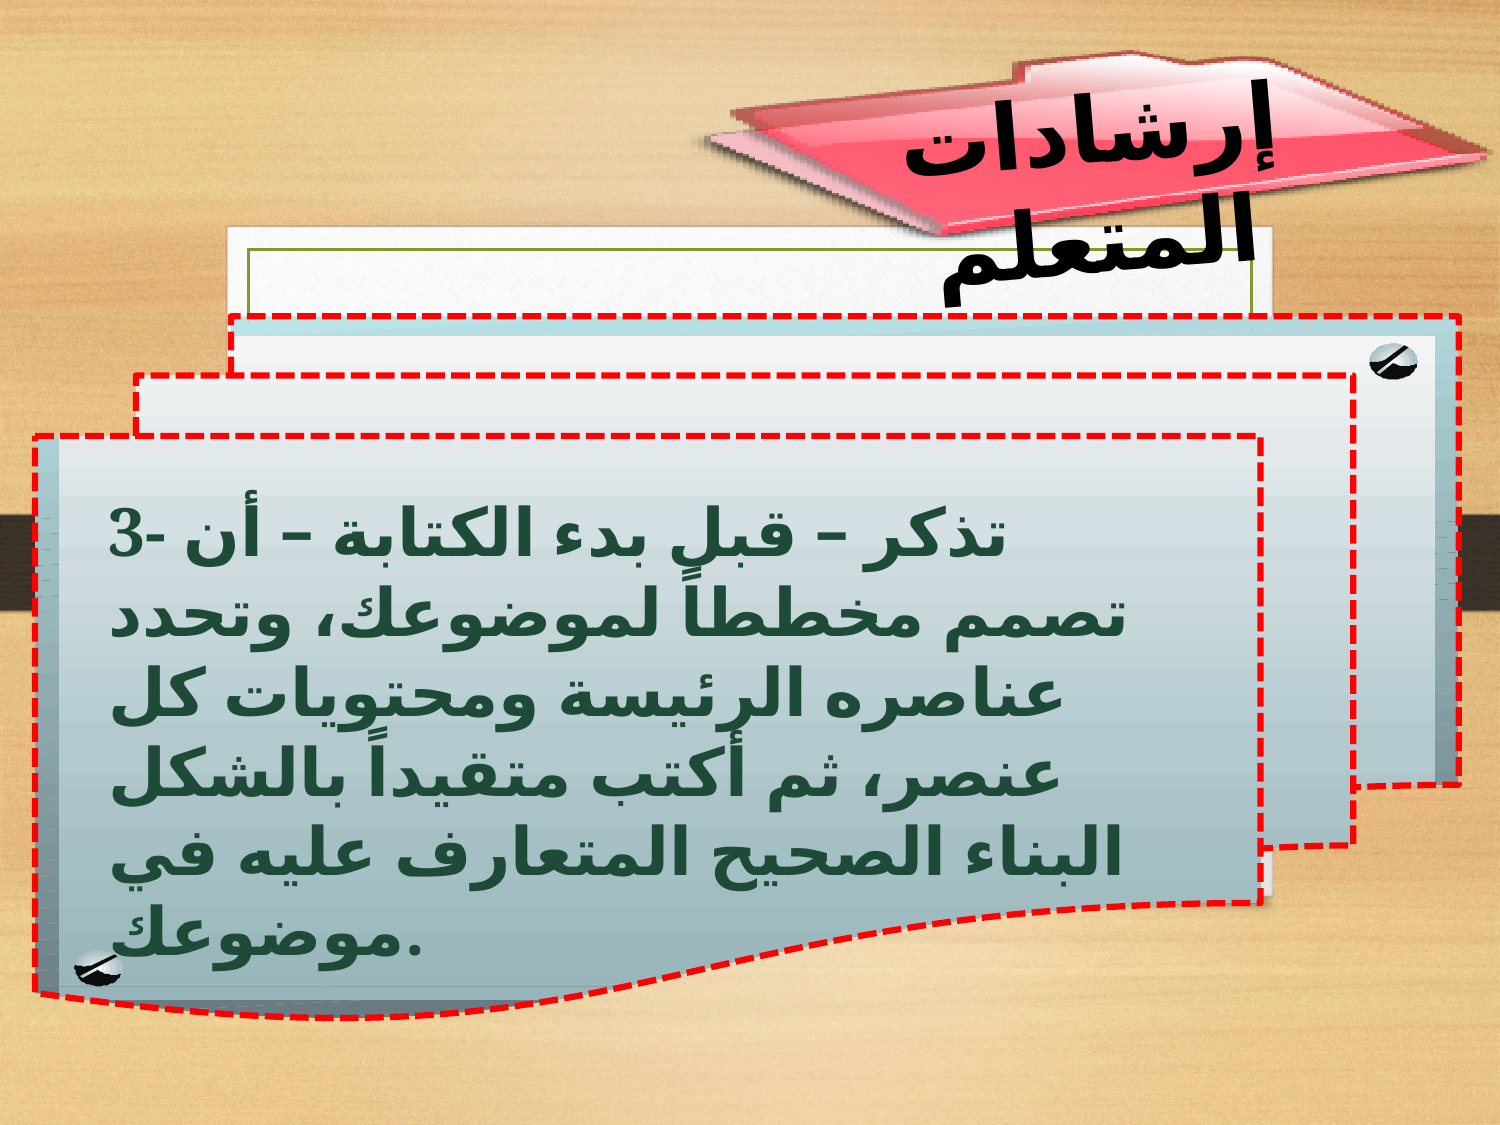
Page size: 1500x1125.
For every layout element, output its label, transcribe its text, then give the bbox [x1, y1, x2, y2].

text_box إرشادات المتعلم [788, 270, 1413, 316]
picture [0, 0, 1500, 1125]
